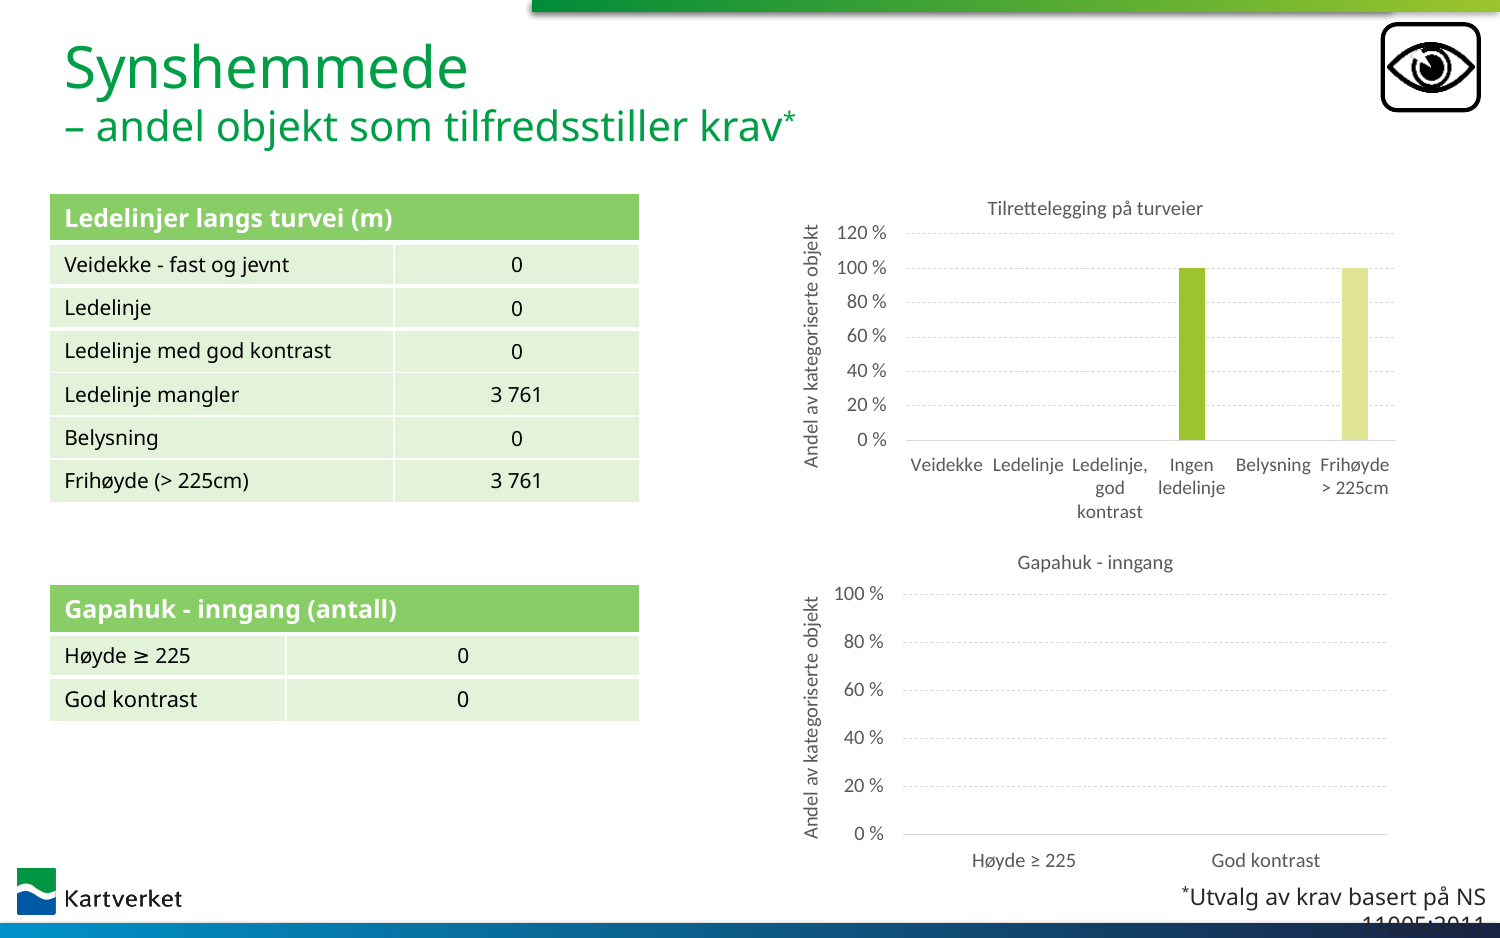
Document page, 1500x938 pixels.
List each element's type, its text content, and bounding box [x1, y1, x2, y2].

table_header Ledelinjer langs turvei (m) [50, 194, 639, 240]
table_cell 3 761 [395, 373, 639, 415]
table_cell 0 [287, 679, 639, 721]
picture [791, 187, 1400, 526]
table_cell 3 761 [395, 460, 639, 502]
table_cell Ledelinje mangler [50, 373, 393, 415]
table_cell Frihøyde (> 225cm) [50, 460, 393, 502]
table_cell 0 [395, 245, 639, 284]
table_cell 0 [287, 636, 639, 675]
table_cell Høyde ≥ 225 [50, 636, 285, 675]
text_box Synshemmede – andel objekt som tilfredsstiller krav* [49, 24, 1431, 158]
table_cell Ledelinje med god kontrast [50, 331, 393, 372]
table_cell God kontrast [50, 679, 285, 721]
table_cell Ledelinje [50, 288, 393, 327]
table_cell 0 [395, 417, 639, 458]
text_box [1382, 24, 1480, 111]
table_cell Belysning [50, 417, 393, 458]
table_header Gapahuk - inngang (antall) [50, 585, 639, 632]
table_cell 0 [395, 331, 639, 372]
table_cell Veidekke - fast og jevnt [50, 245, 393, 284]
picture [791, 541, 1400, 880]
text_box *Utvalg av krav basert på NS 11005:2011 [1068, 873, 1500, 938]
table_cell 0 [395, 288, 639, 327]
